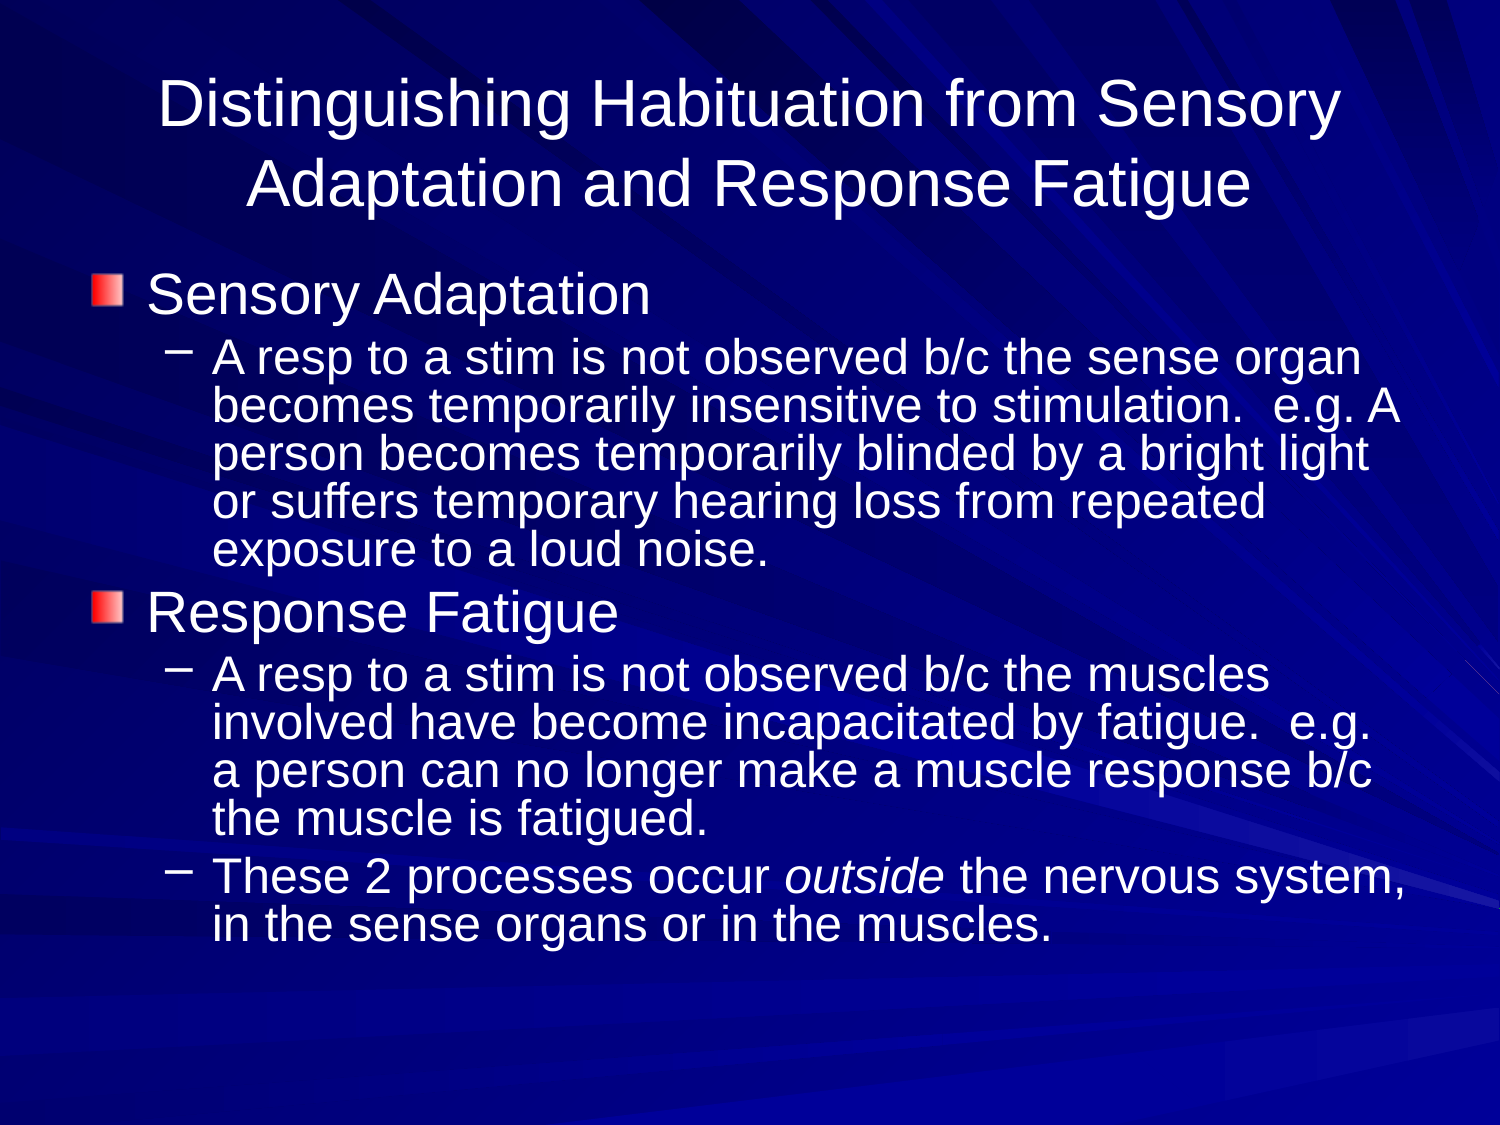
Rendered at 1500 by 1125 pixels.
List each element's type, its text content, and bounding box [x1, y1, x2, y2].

picture [90, 272, 127, 310]
title Distinguishing Habituation from Sensory Adaptation and Response Fatigue [74, 45, 1426, 234]
picture [90, 589, 127, 627]
list Sensory Adaptation A resp to a stim is not observed b/c the sense organ becomes temporarily insensitive to stimulation. e.g. A person becomes temporarily blinded by a bright light or suffers temporary hearing loss from repeated exposure to a loud noise. Response Fatigue A resp to a stim is not observed b/c the muscles involved have become incapacitated by fatigue. e.g. a person can no longer make a muscle response b/c the muscle is fatigued. These 2 processes occur outside the nervous system, in the sense organs or in the muscles. [74, 262, 1426, 1006]
